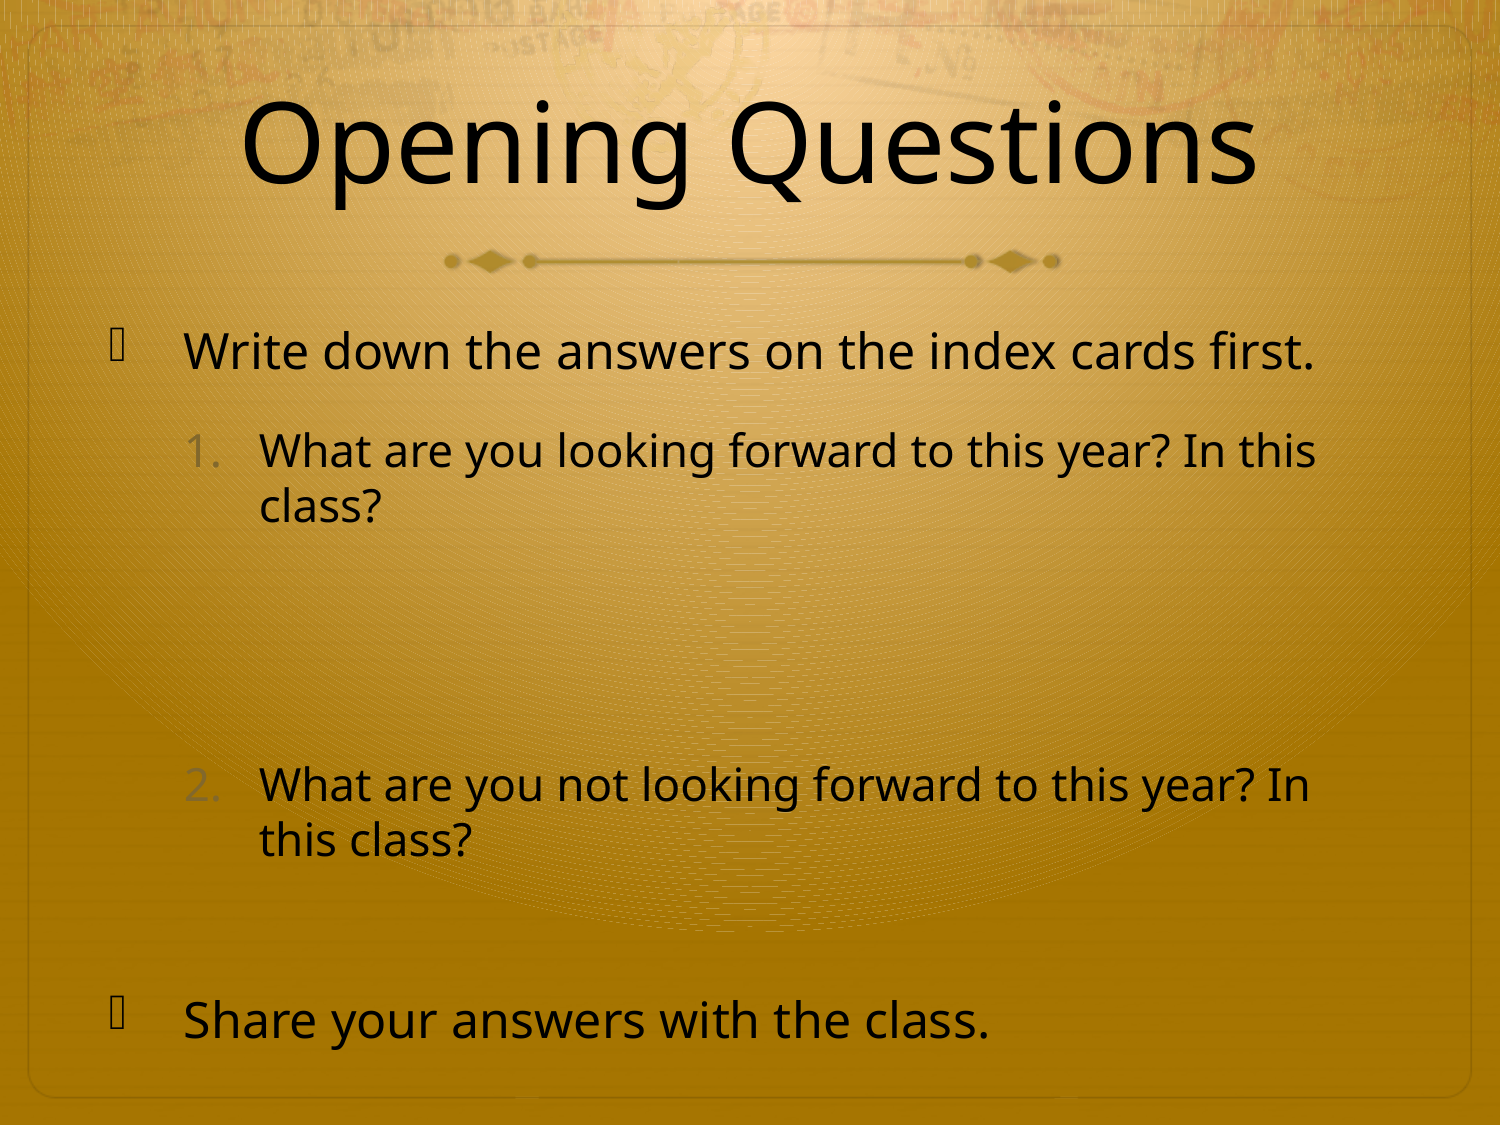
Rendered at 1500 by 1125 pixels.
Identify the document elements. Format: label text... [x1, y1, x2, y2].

picture [0, 0, 1500, 1125]
title Opening Questions [93, 45, 1407, 233]
list Write down the answers on the index cards first. What are you looking forward to this year? In this class? What are you not looking forward to this year? In this class? Share your answers with the class. [93, 312, 1407, 1125]
